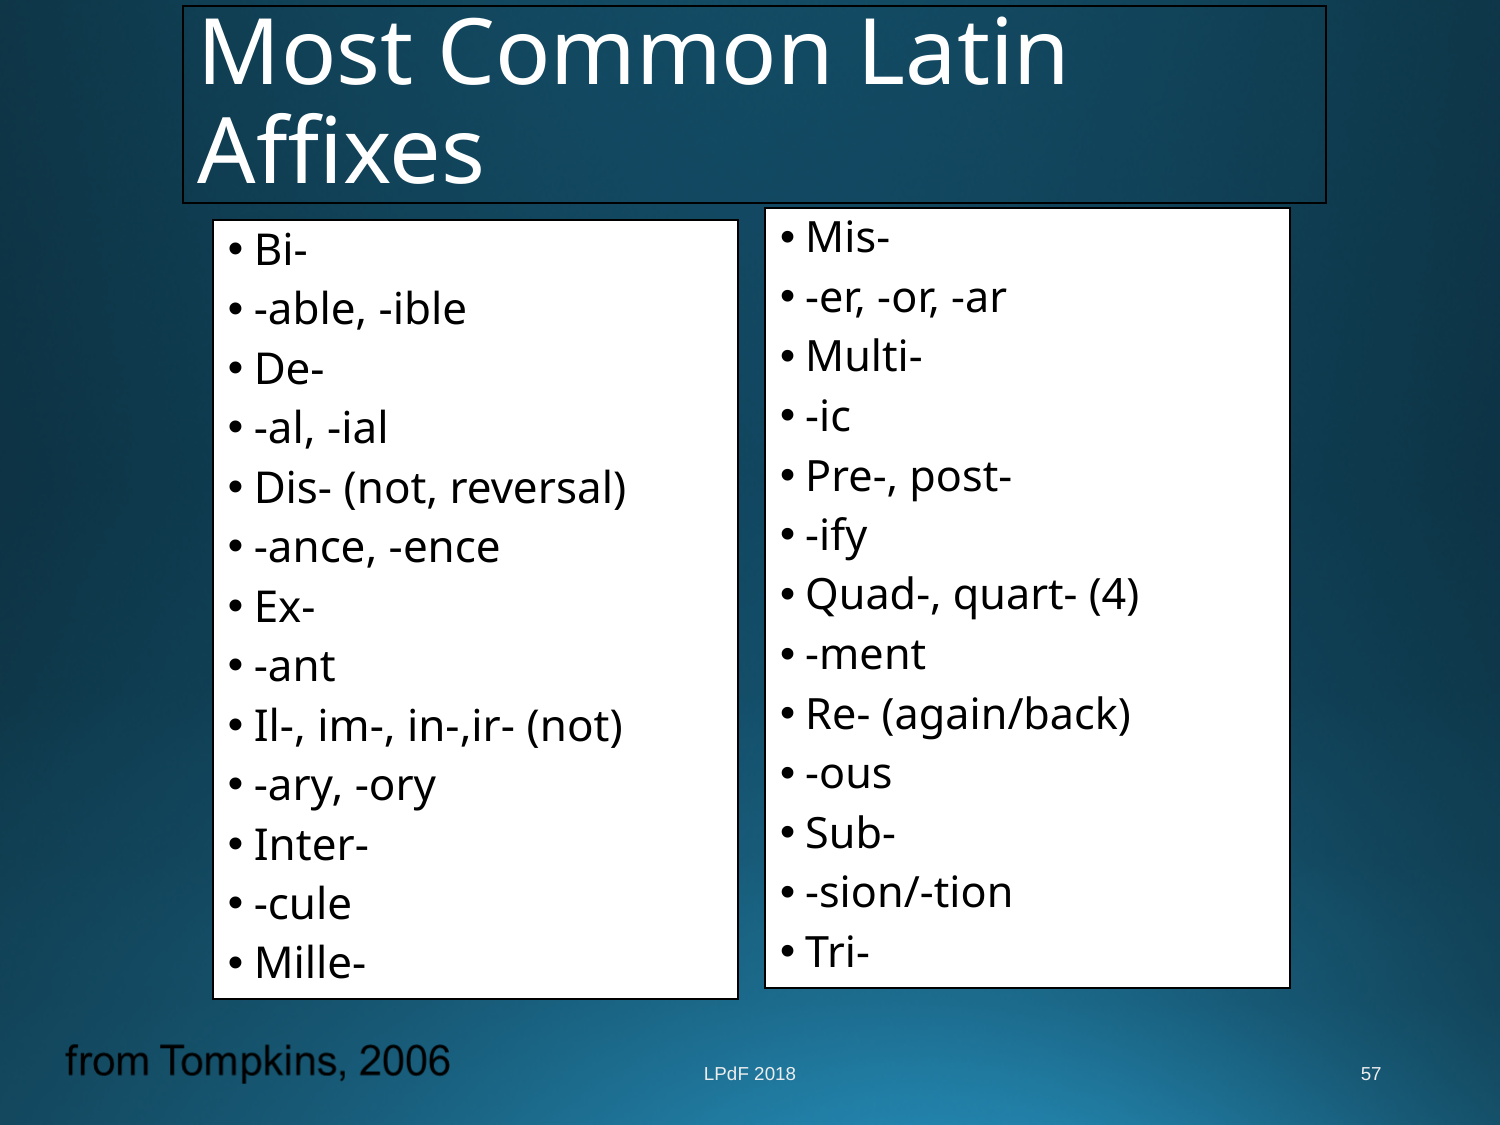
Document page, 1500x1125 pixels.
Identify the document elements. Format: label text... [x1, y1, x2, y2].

picture [0, 0, 1500, 1125]
list Mis- -er, -or, -ar Multi- -ic Pre-, post- -ify Quad-, quart- (4) -ment Re- (again/back) -ous Sub- -sion/-tion Tri- [764, 207, 1291, 989]
slide_number 57 [1059, 1042, 1397, 1103]
footer LPdF 2018 [514, 1042, 1004, 1103]
title Most Common Latin Affixes [182, 5, 1327, 204]
list Bi- -able, -ible De- -al, -ial Dis- (not, reversal) -ance, -ence Ex- -ant Il-, im-, in-,ir- (not) -ary, -ory Inter- -cule Mille- [212, 219, 739, 1000]
